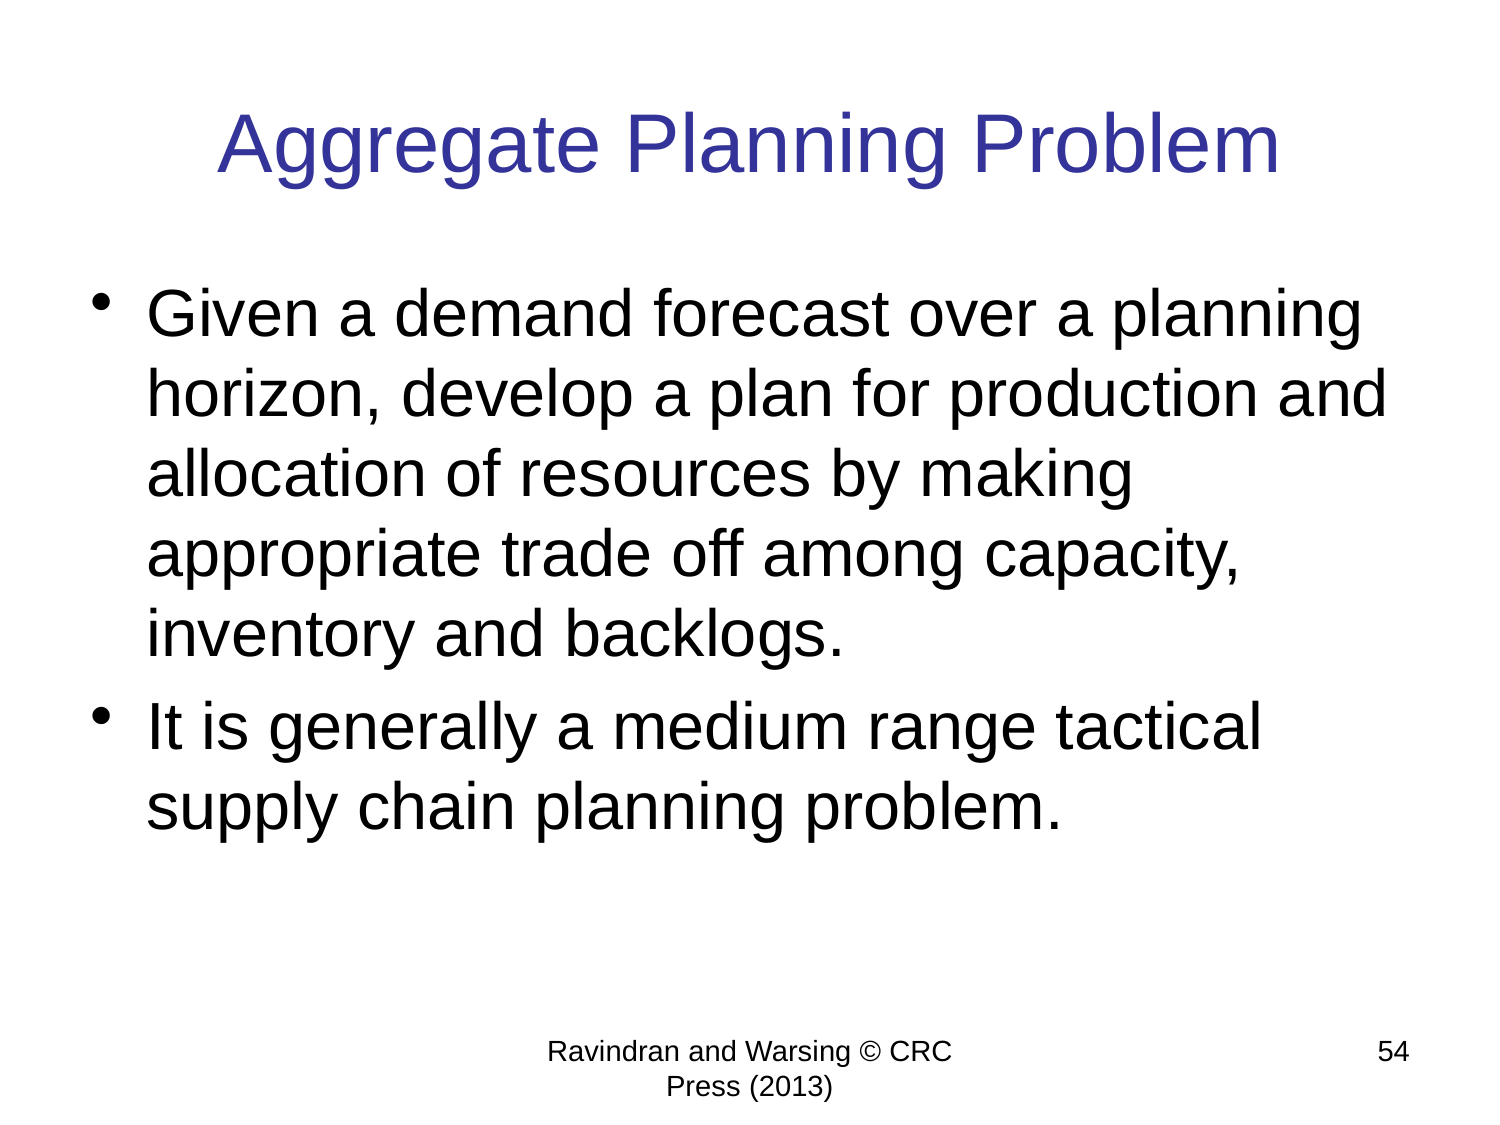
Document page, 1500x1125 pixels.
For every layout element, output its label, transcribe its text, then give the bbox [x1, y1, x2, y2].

list Given a demand forecast over a planning horizon, develop a plan for production and allocation of resources by making appropriate trade off among capacity, inventory and backlogs. It is generally a medium range tactical supply chain planning problem. [74, 262, 1426, 1006]
footer Ravindran and Warsing © CRC Press (2013) [512, 1024, 988, 1103]
title Aggregate Planning Problem [74, 44, 1426, 233]
slide_number 54 [1074, 1024, 1425, 1103]
